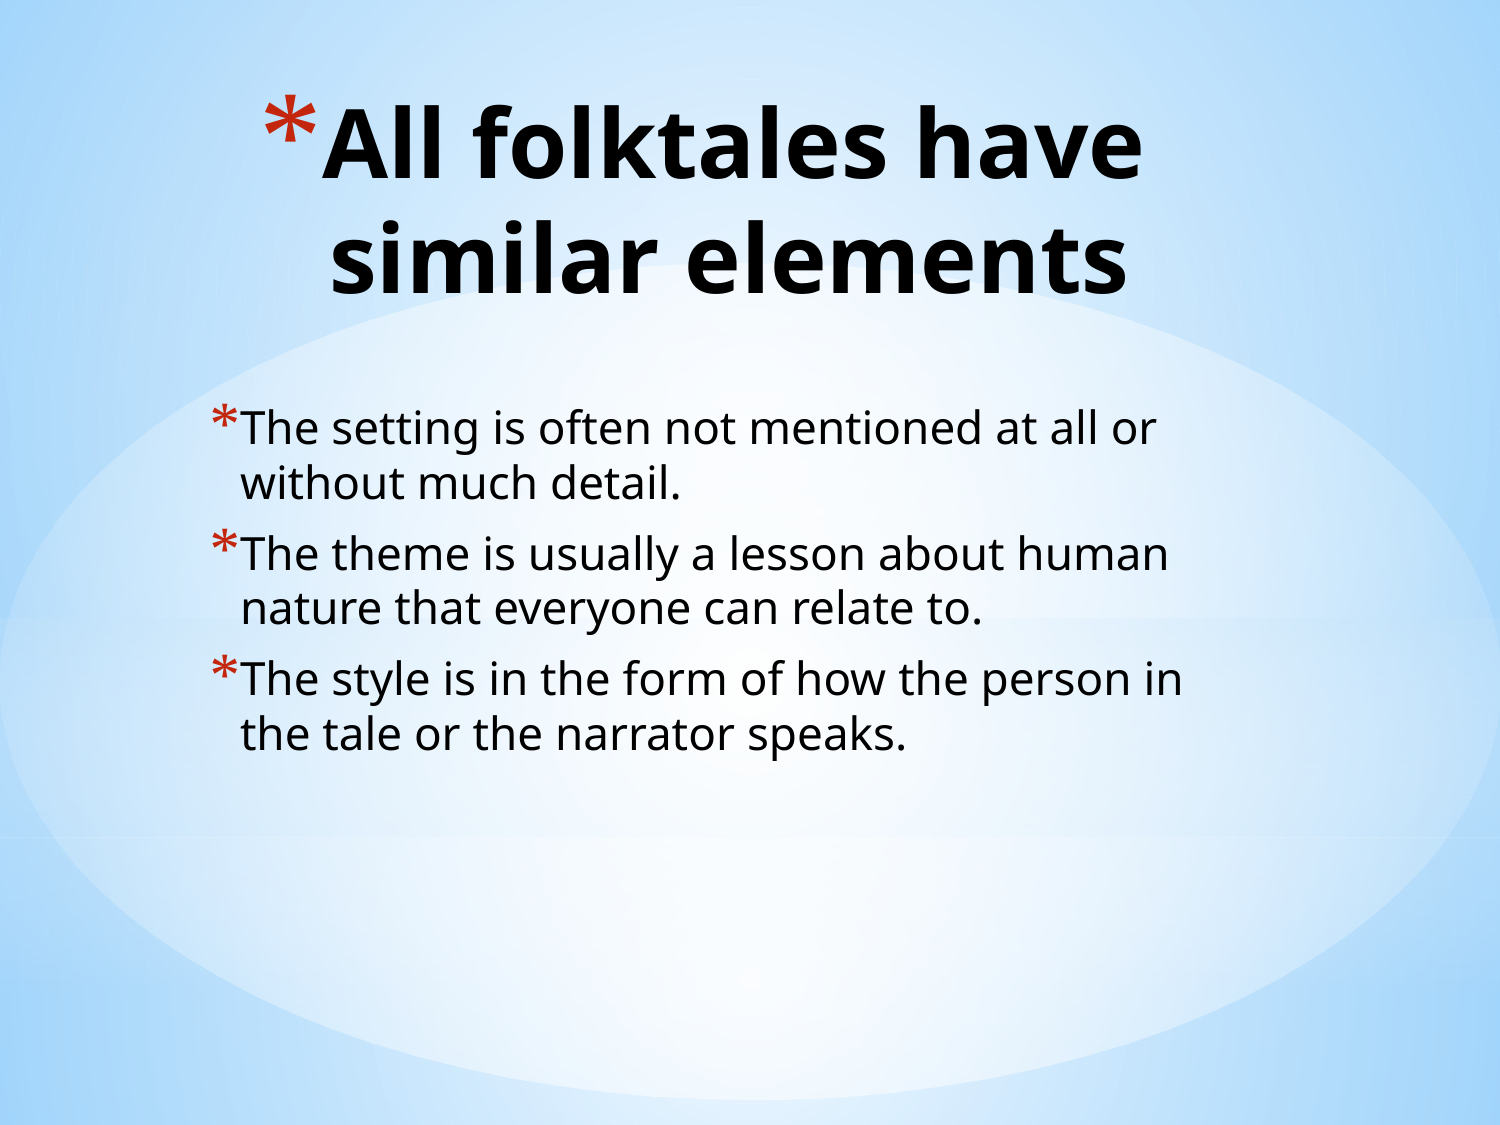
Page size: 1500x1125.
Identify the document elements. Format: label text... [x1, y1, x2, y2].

title All folktales have similar elements [169, 75, 1238, 264]
list The setting is often not mentioned at all or without much detail. The theme is usually a lesson about human nature that everyone can relate to. The style is in the form of how the person in the tale or the narrator speaks. [187, 391, 1238, 962]
